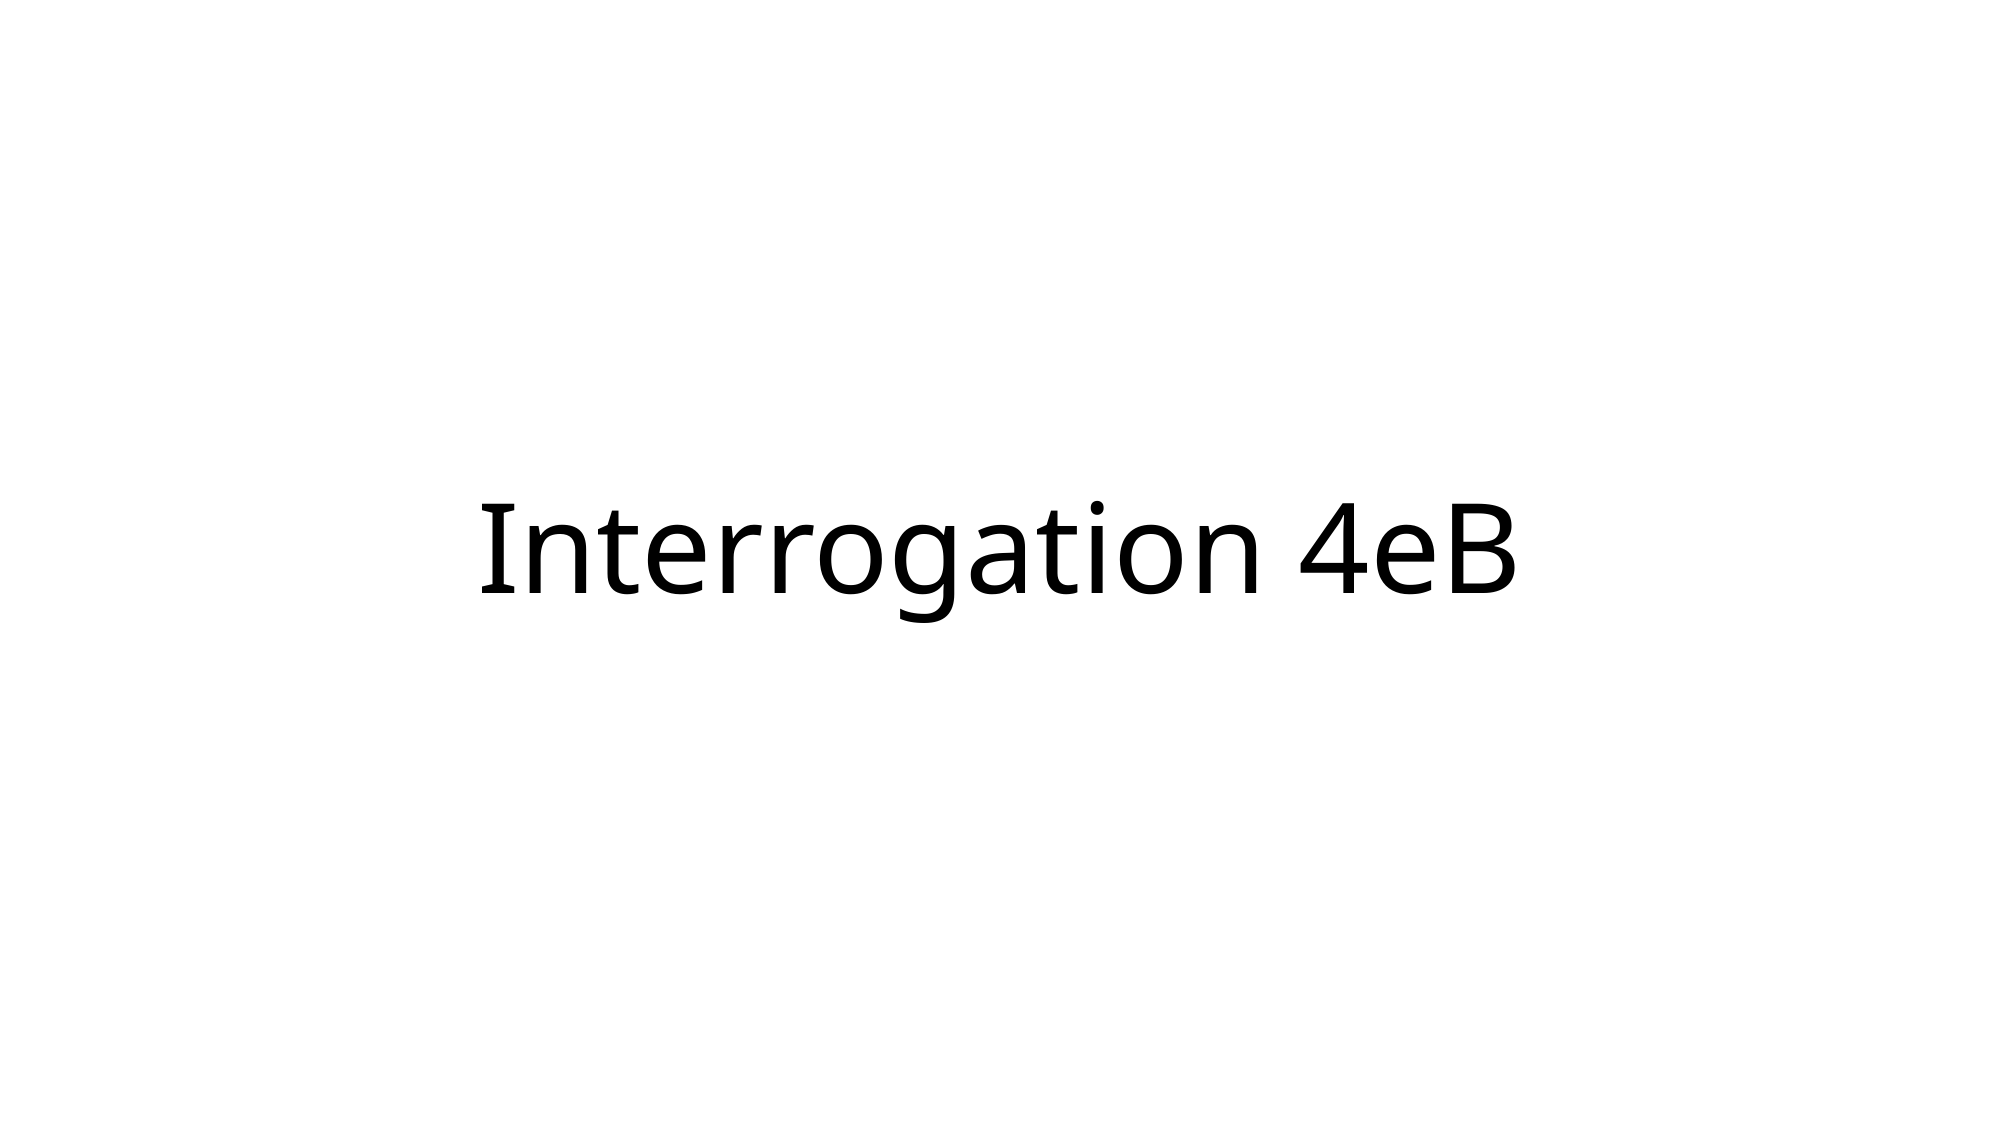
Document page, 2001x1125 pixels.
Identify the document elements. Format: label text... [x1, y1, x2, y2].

title Interrogation 4eB [249, 236, 1750, 629]
